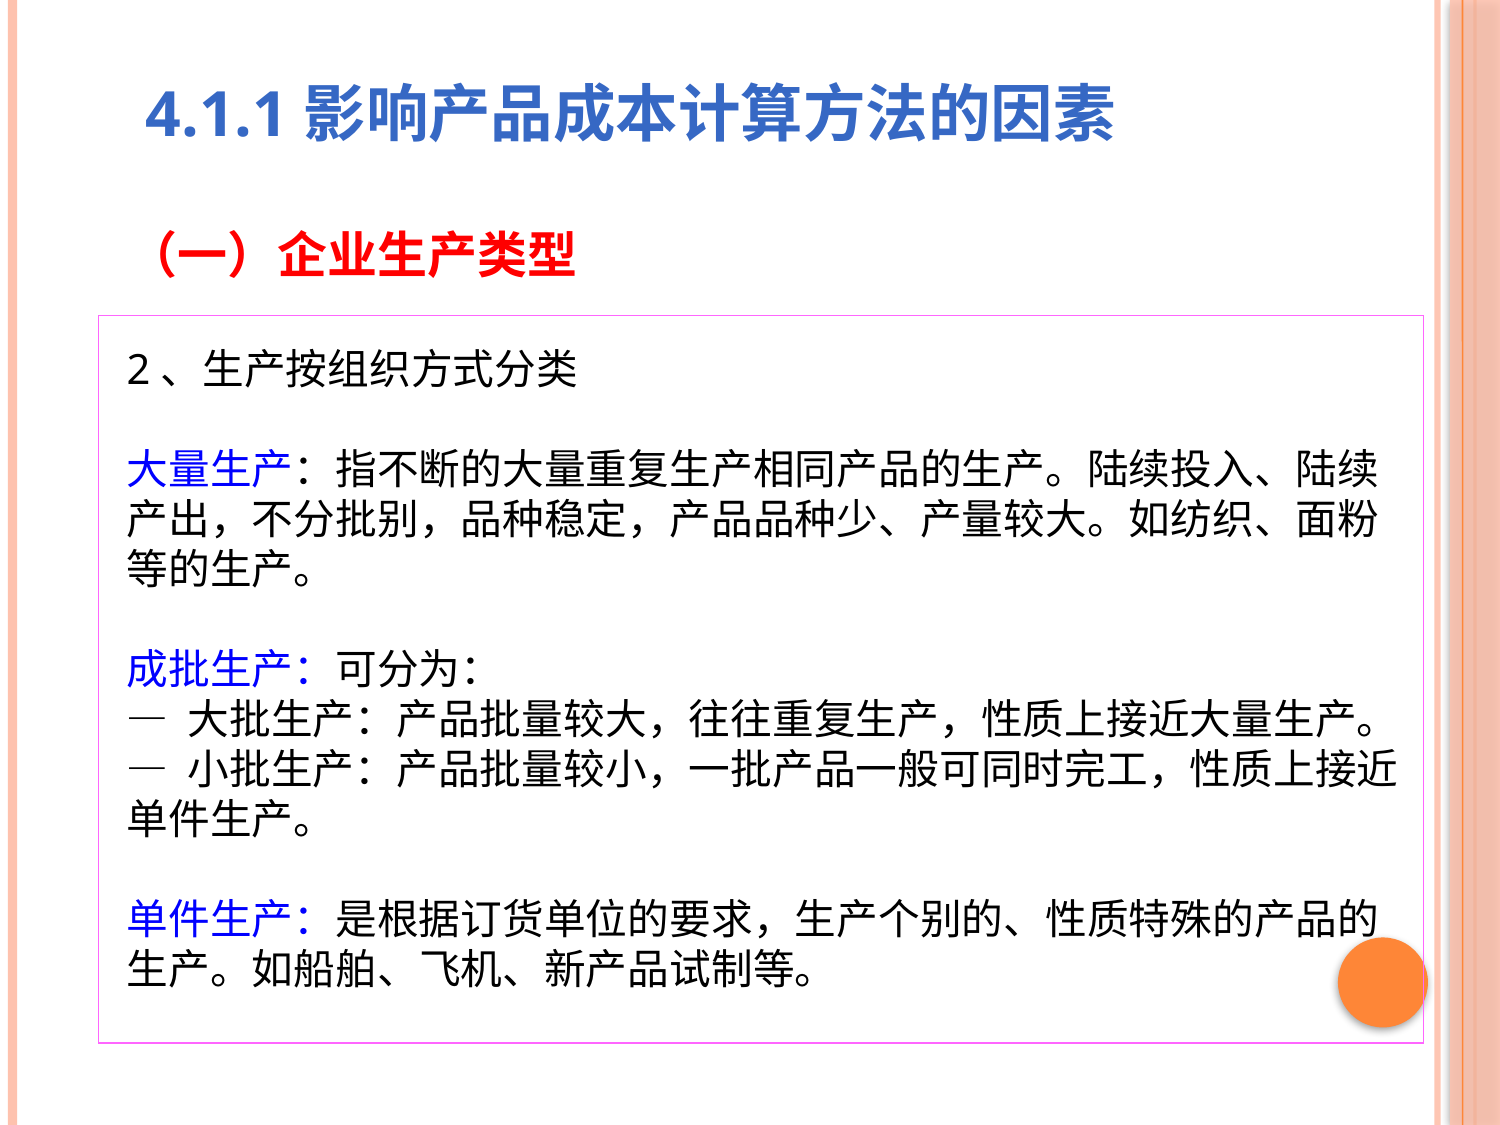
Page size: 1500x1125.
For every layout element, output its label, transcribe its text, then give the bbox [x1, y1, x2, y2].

text_box （一）企业生产类型 [112, 215, 774, 291]
text_box 4.1.1影响产品成本计算方法的因素 [98, 66, 1159, 174]
text_box 2、生产按组织方式分类 大量生产：指不断的大量重复生产相同产品的生产。陆续投入、陆续产出，不分批别，品种稳定，产品品种少、产量较大。如纺织、面粉等的生产。 成批生产：可分为： — 大批生产：产品批量较大，往往重复生产，性质上接近大量生产。 — 小批生产：产品批量较小，一批产品一般可同时完工，性质上接近单件生产。 单件生产：是根据订货单位的要求，生产个别的、性质特殊的产品的生产。如船舶、飞机、新产品试制等。 [98, 315, 1424, 1043]
